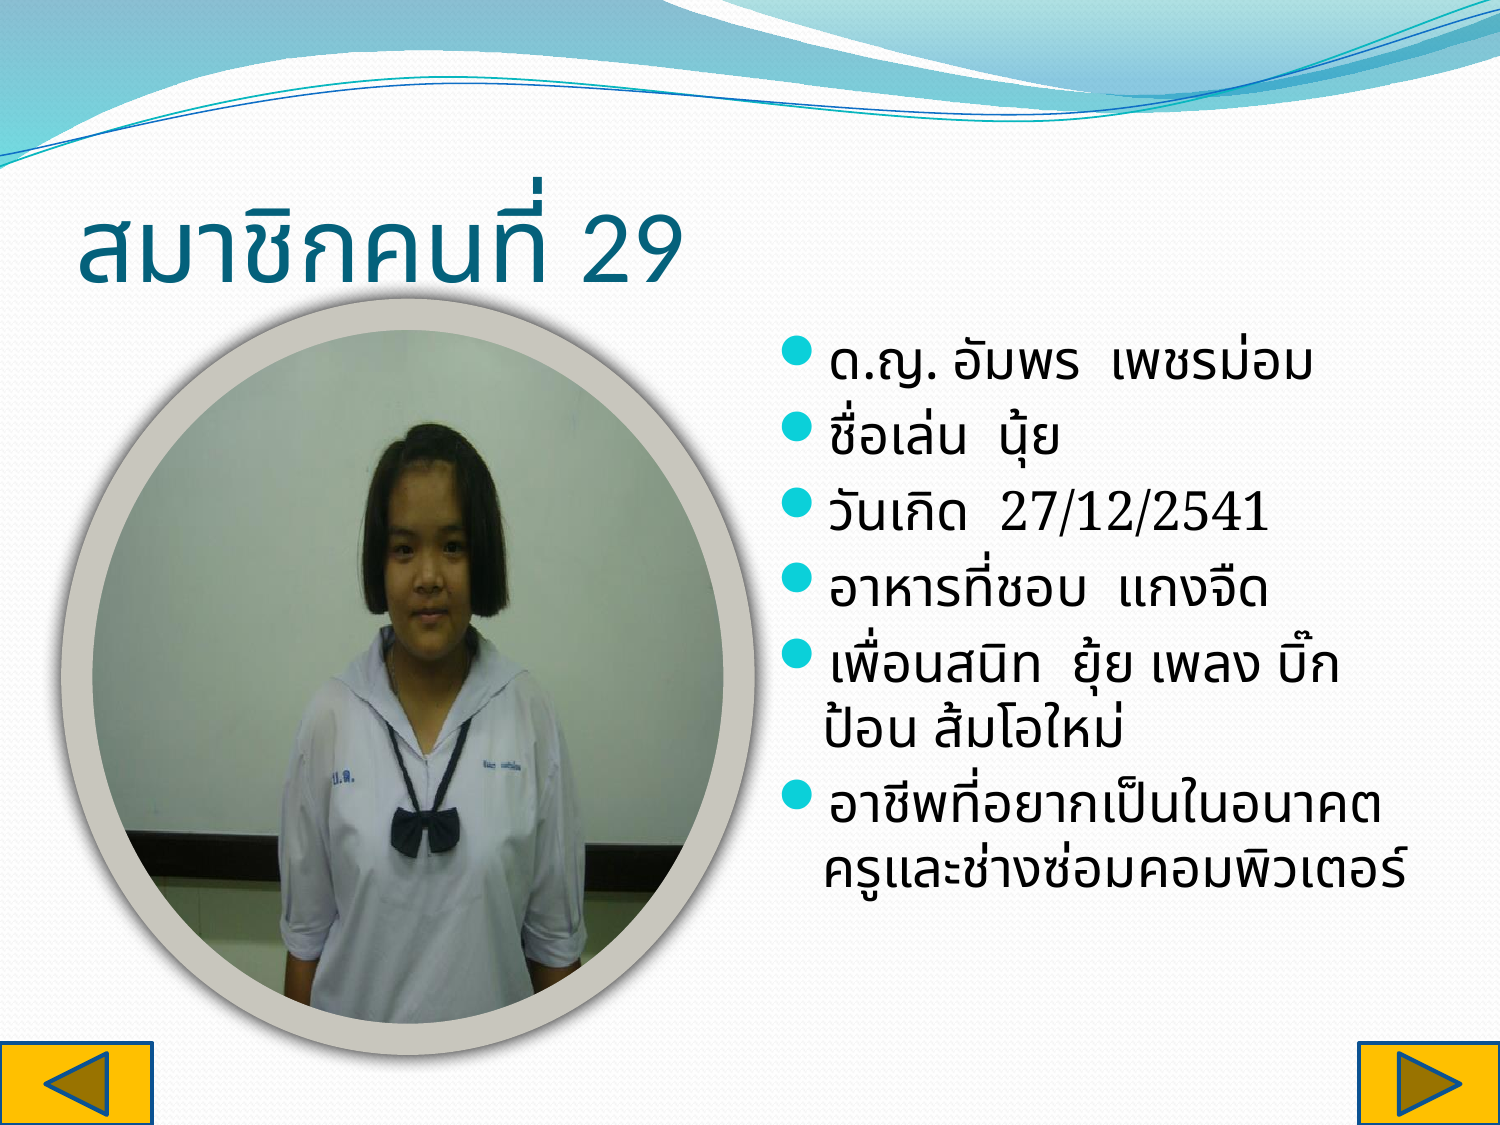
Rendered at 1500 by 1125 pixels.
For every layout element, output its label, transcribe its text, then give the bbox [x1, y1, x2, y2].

text_box [1357, 1041, 1500, 1125]
title สมาชิกคนที่ 29 [74, 115, 1426, 304]
text_box [0, 1041, 154, 1125]
picture [76, 314, 740, 1040]
list ด.ญ. อัมพร เพชรม่อม ชื่อเล่น นุ้ย วันเกิด 27/12/2541 อาหารที่ชอบ แกงจืด เพื่อนสนิท ยุ้ย เพลง บิ๊ก ป้อน ส้มโอใหม่ อาชีพที่อยากเป็นในอนาคต ครูและช่างซ่อมคอมพิวเตอร์ [762, 317, 1426, 1038]
